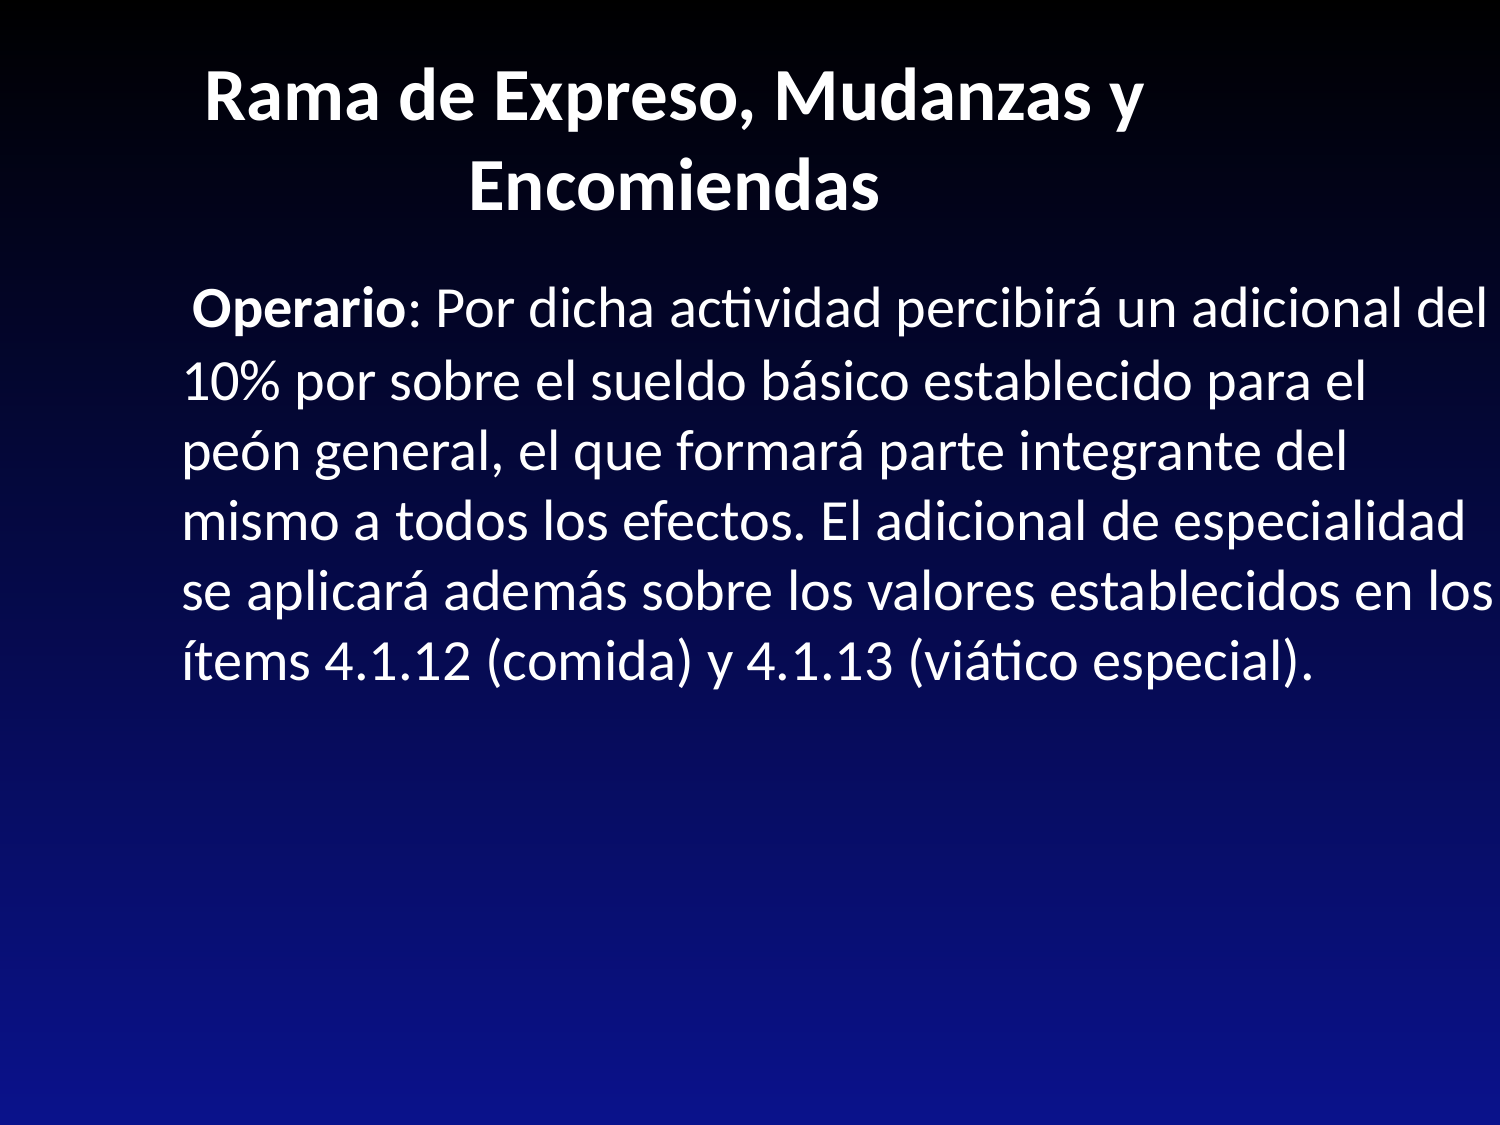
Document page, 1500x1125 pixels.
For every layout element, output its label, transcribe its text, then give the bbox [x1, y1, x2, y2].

list Operario: Por dicha actividad percibirá un adicional del 10% por sobre el sueldo básico establecido para el peón general, el que formará parte integrante del mismo a todos los efectos. El adicional de especialidad se aplicará además sobre los valores establecidos en los ítems 4.1.12 (comida) y 4.1.13 (viático especial). [124, 252, 1500, 996]
title Rama de Expreso, Mudanzas y Encomiendas [0, 44, 1351, 233]
